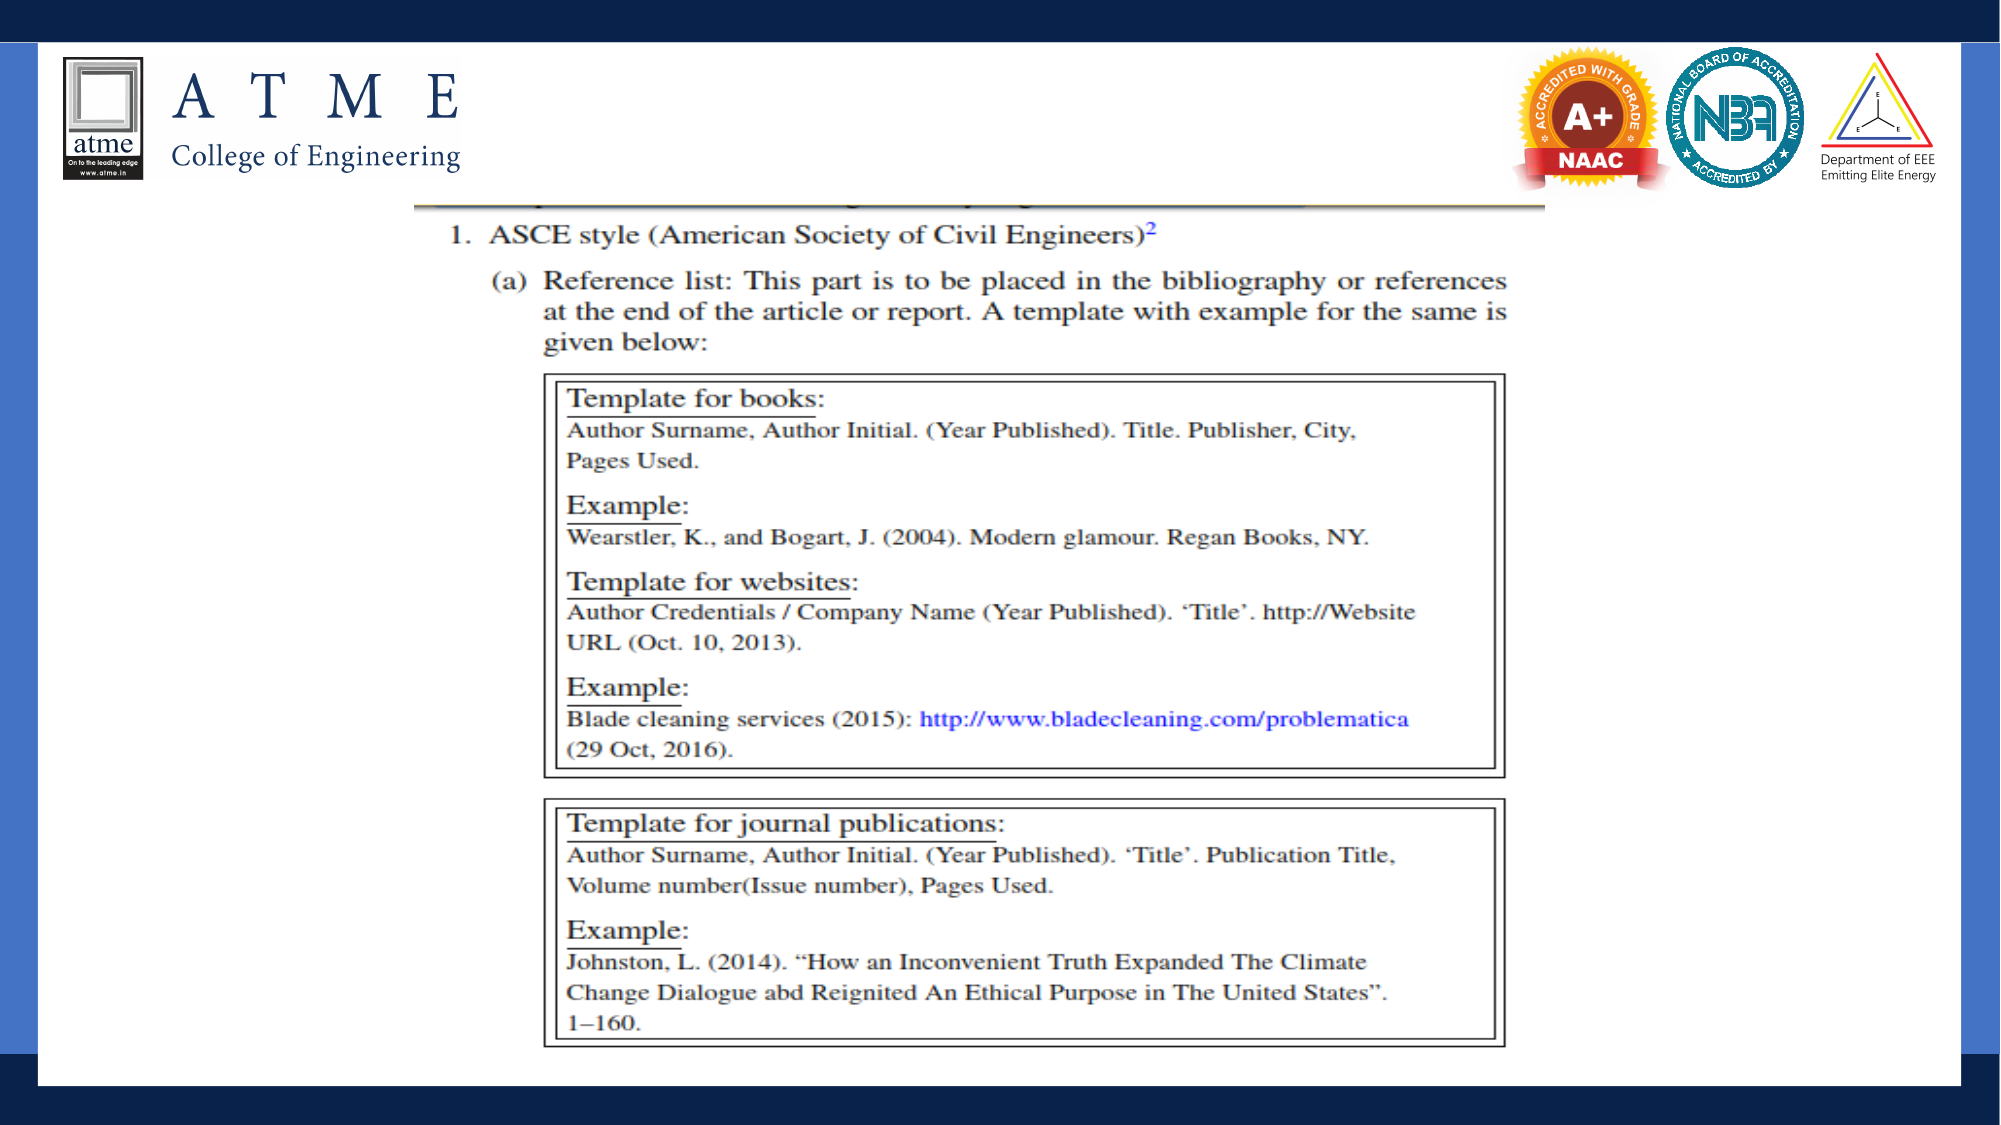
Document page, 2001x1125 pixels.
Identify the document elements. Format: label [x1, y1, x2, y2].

picture [0, 0, 2000, 43]
picture [1666, 47, 1804, 188]
picture [63, 57, 461, 180]
picture [413, 203, 1545, 1072]
picture [1531, 60, 1651, 180]
picture [1815, 49, 1939, 184]
picture [0, 1054, 2000, 1125]
